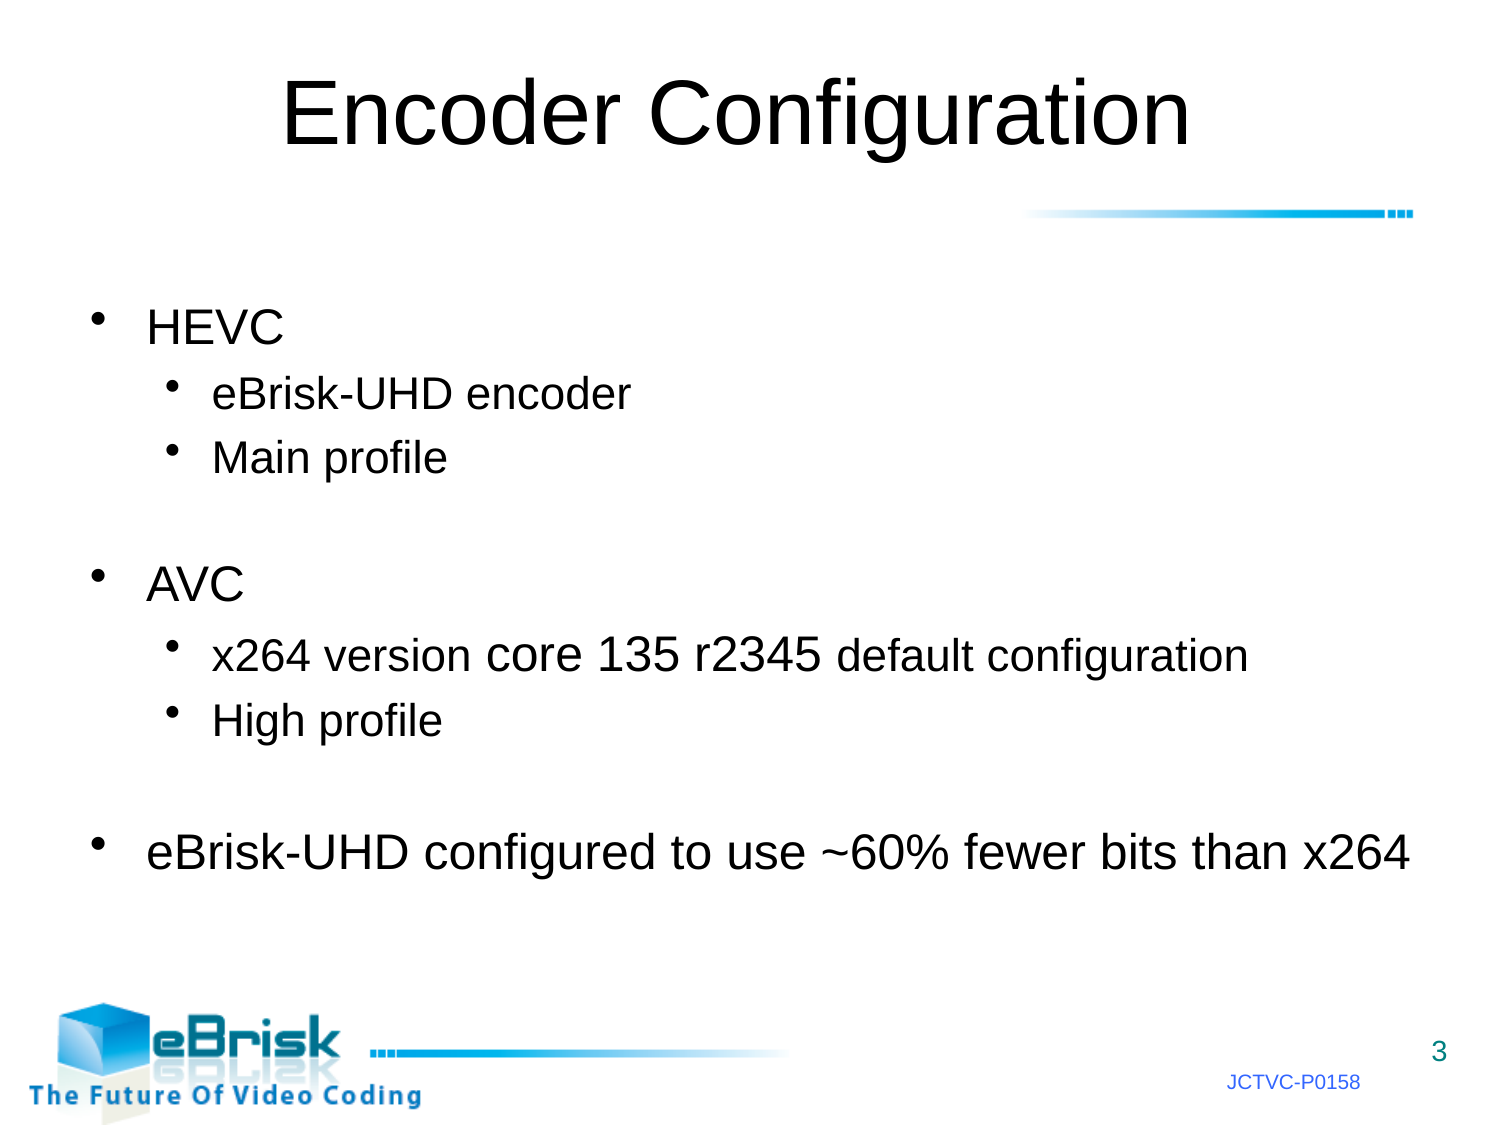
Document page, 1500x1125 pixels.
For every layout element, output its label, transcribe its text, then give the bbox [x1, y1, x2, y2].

picture [637, 199, 1432, 252]
slide_number 3 [1112, 1024, 1463, 1104]
title Encoder Configuration [75, 45, 1425, 200]
list HEVC eBrisk-UHD encoder Main profile AVC x264 version core 135 r2345 default configuration High profile eBrisk-UHD configured to use ~60% fewer bits than x264 [75, 287, 1450, 938]
picture [0, 978, 794, 1125]
